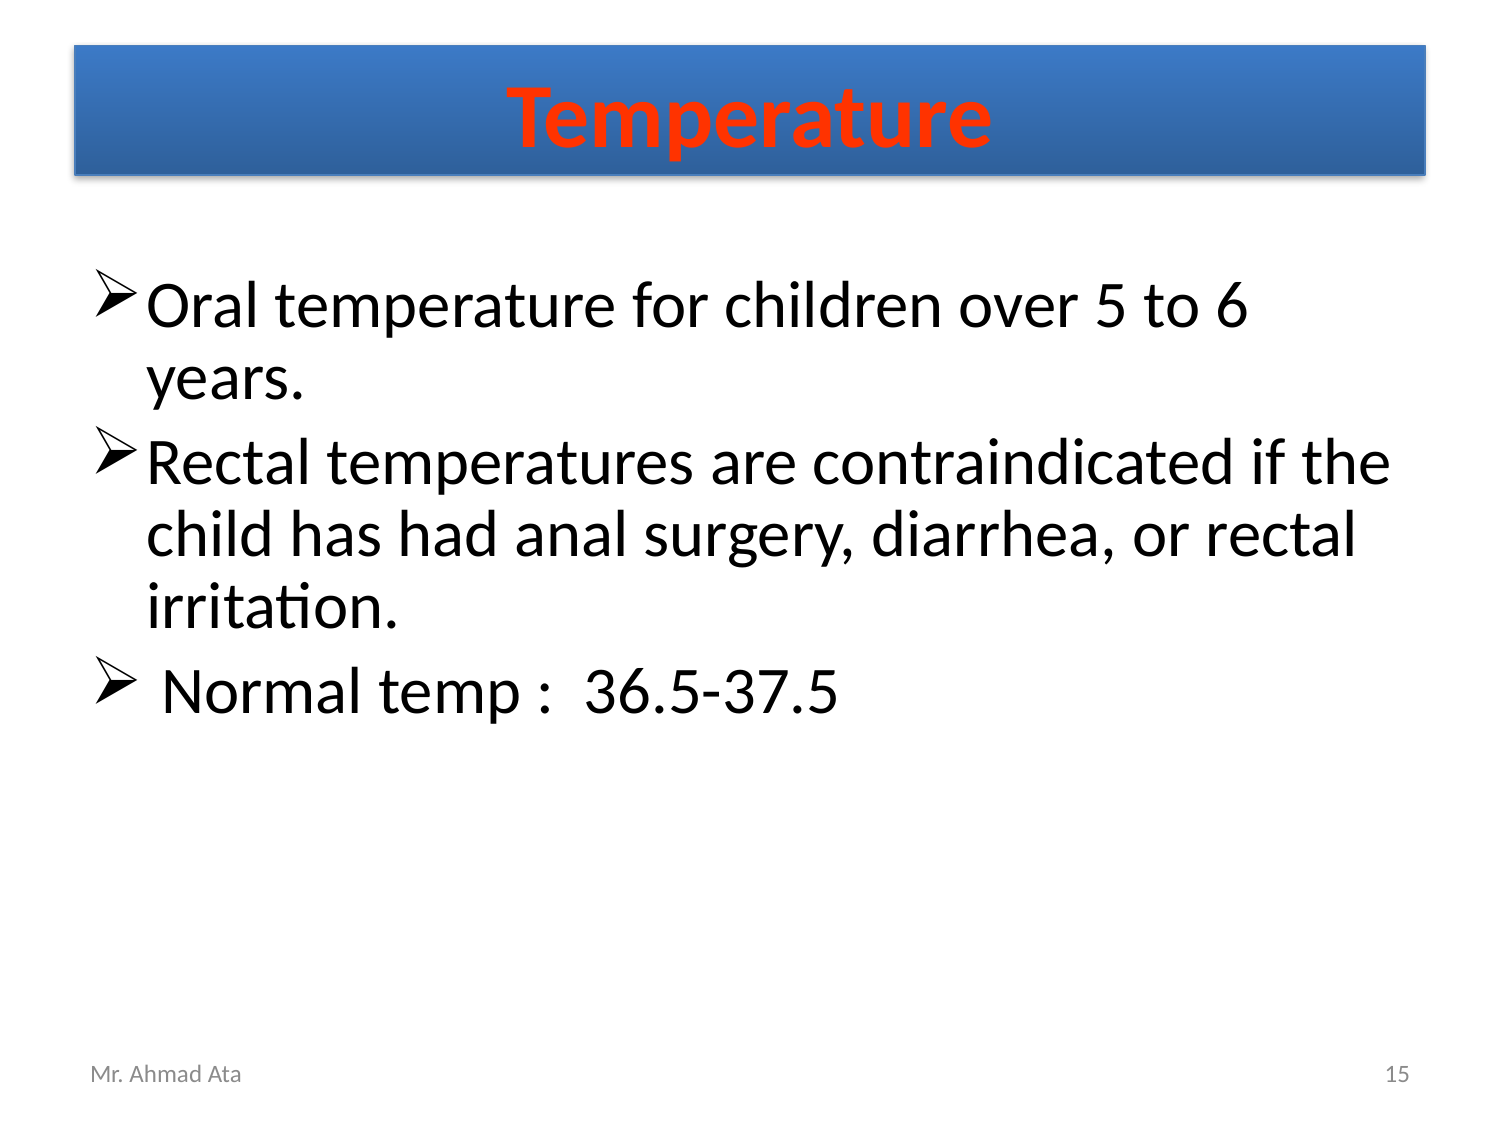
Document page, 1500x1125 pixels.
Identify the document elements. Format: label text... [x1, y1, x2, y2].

slide_number Mr. Ahmad Ata [75, 1042, 425, 1103]
title Temperature [74, 45, 1426, 176]
list Oral temperature for children over 5 to 6 years. Rectal temperatures are contraindicated if the child has had anal surgery, diarrhea, or rectal irritation. Normal temp : 36.5-37.5 [75, 262, 1425, 1006]
slide_number 15 [1074, 1042, 1425, 1103]
